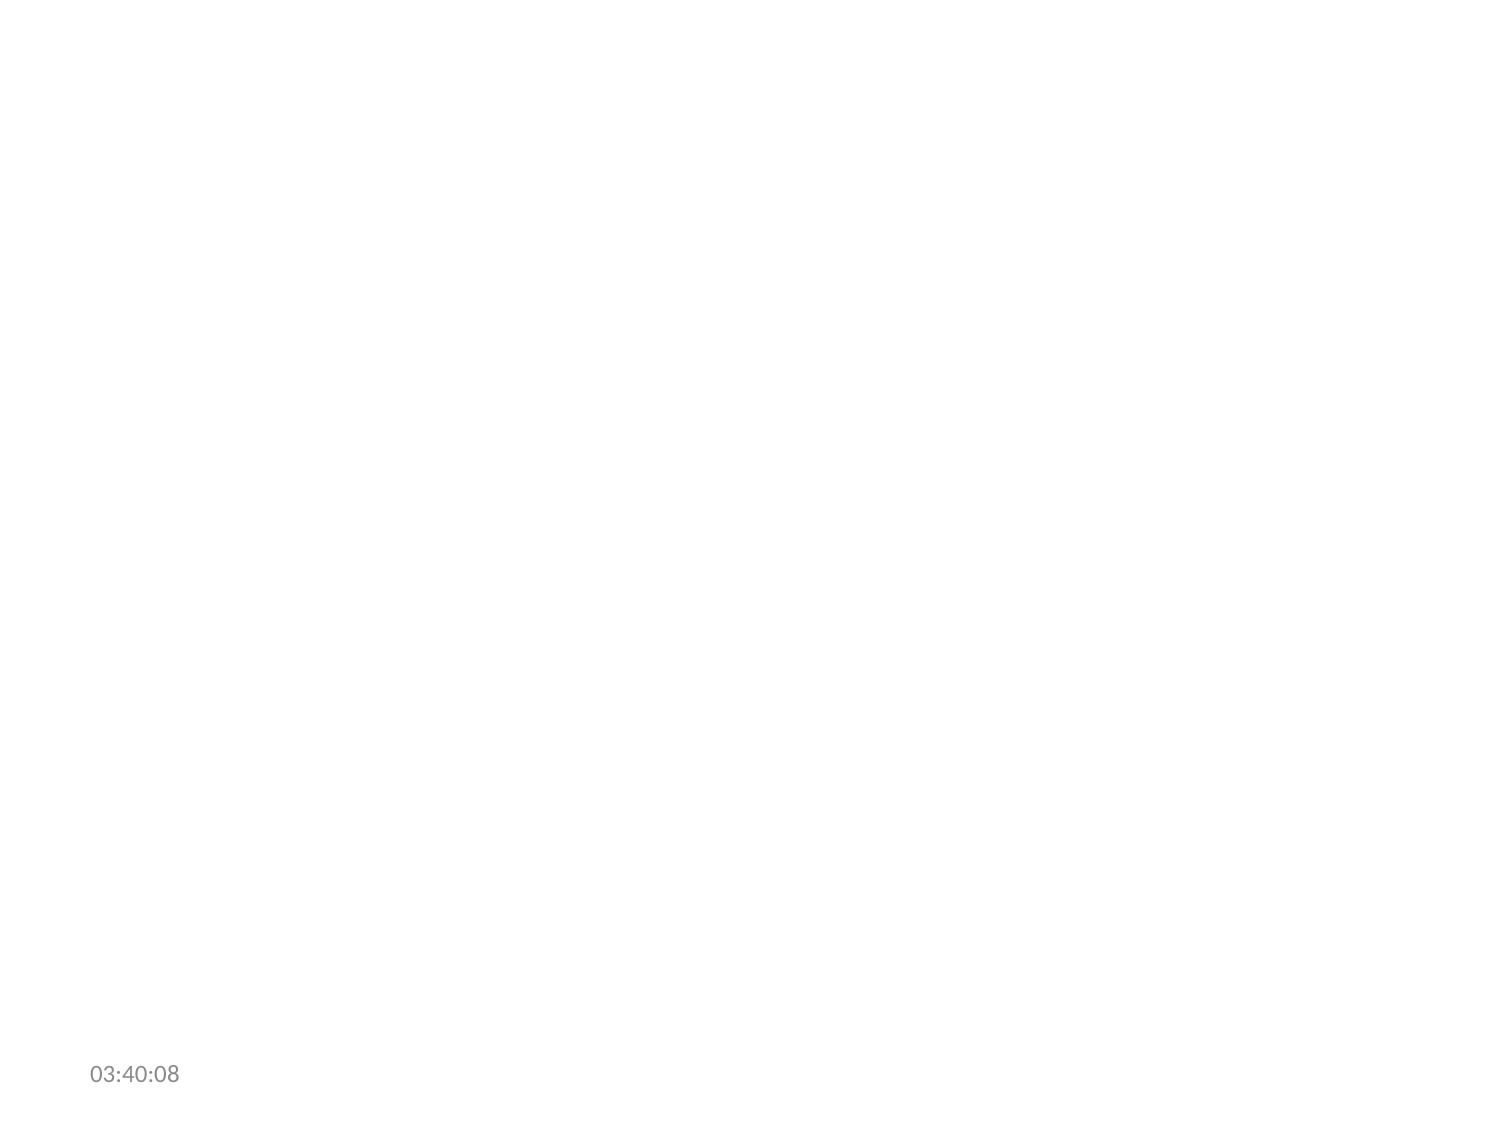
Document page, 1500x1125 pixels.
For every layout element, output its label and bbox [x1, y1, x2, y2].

slide_number [75, 1042, 425, 1103]
